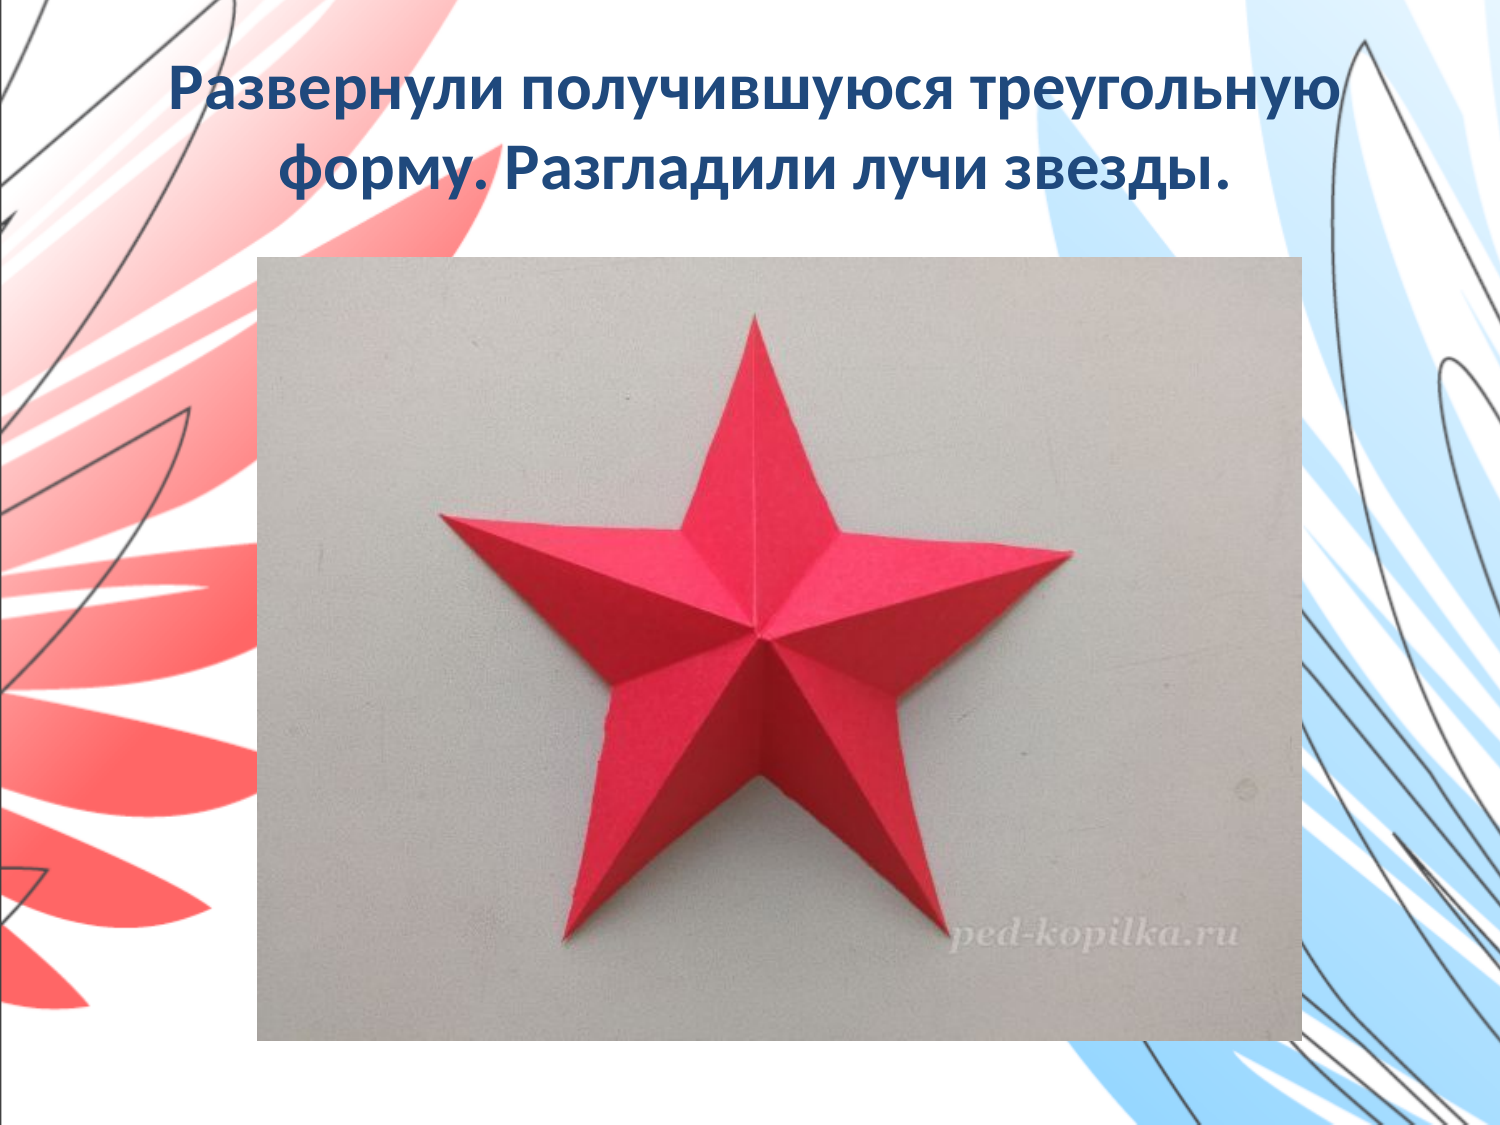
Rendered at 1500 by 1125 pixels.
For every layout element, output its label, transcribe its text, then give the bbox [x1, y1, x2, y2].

text_box Развернули получившуюся треугольную форму. Разгладили лучи звезды. [117, 35, 1395, 290]
picture [0, 0, 1500, 1125]
